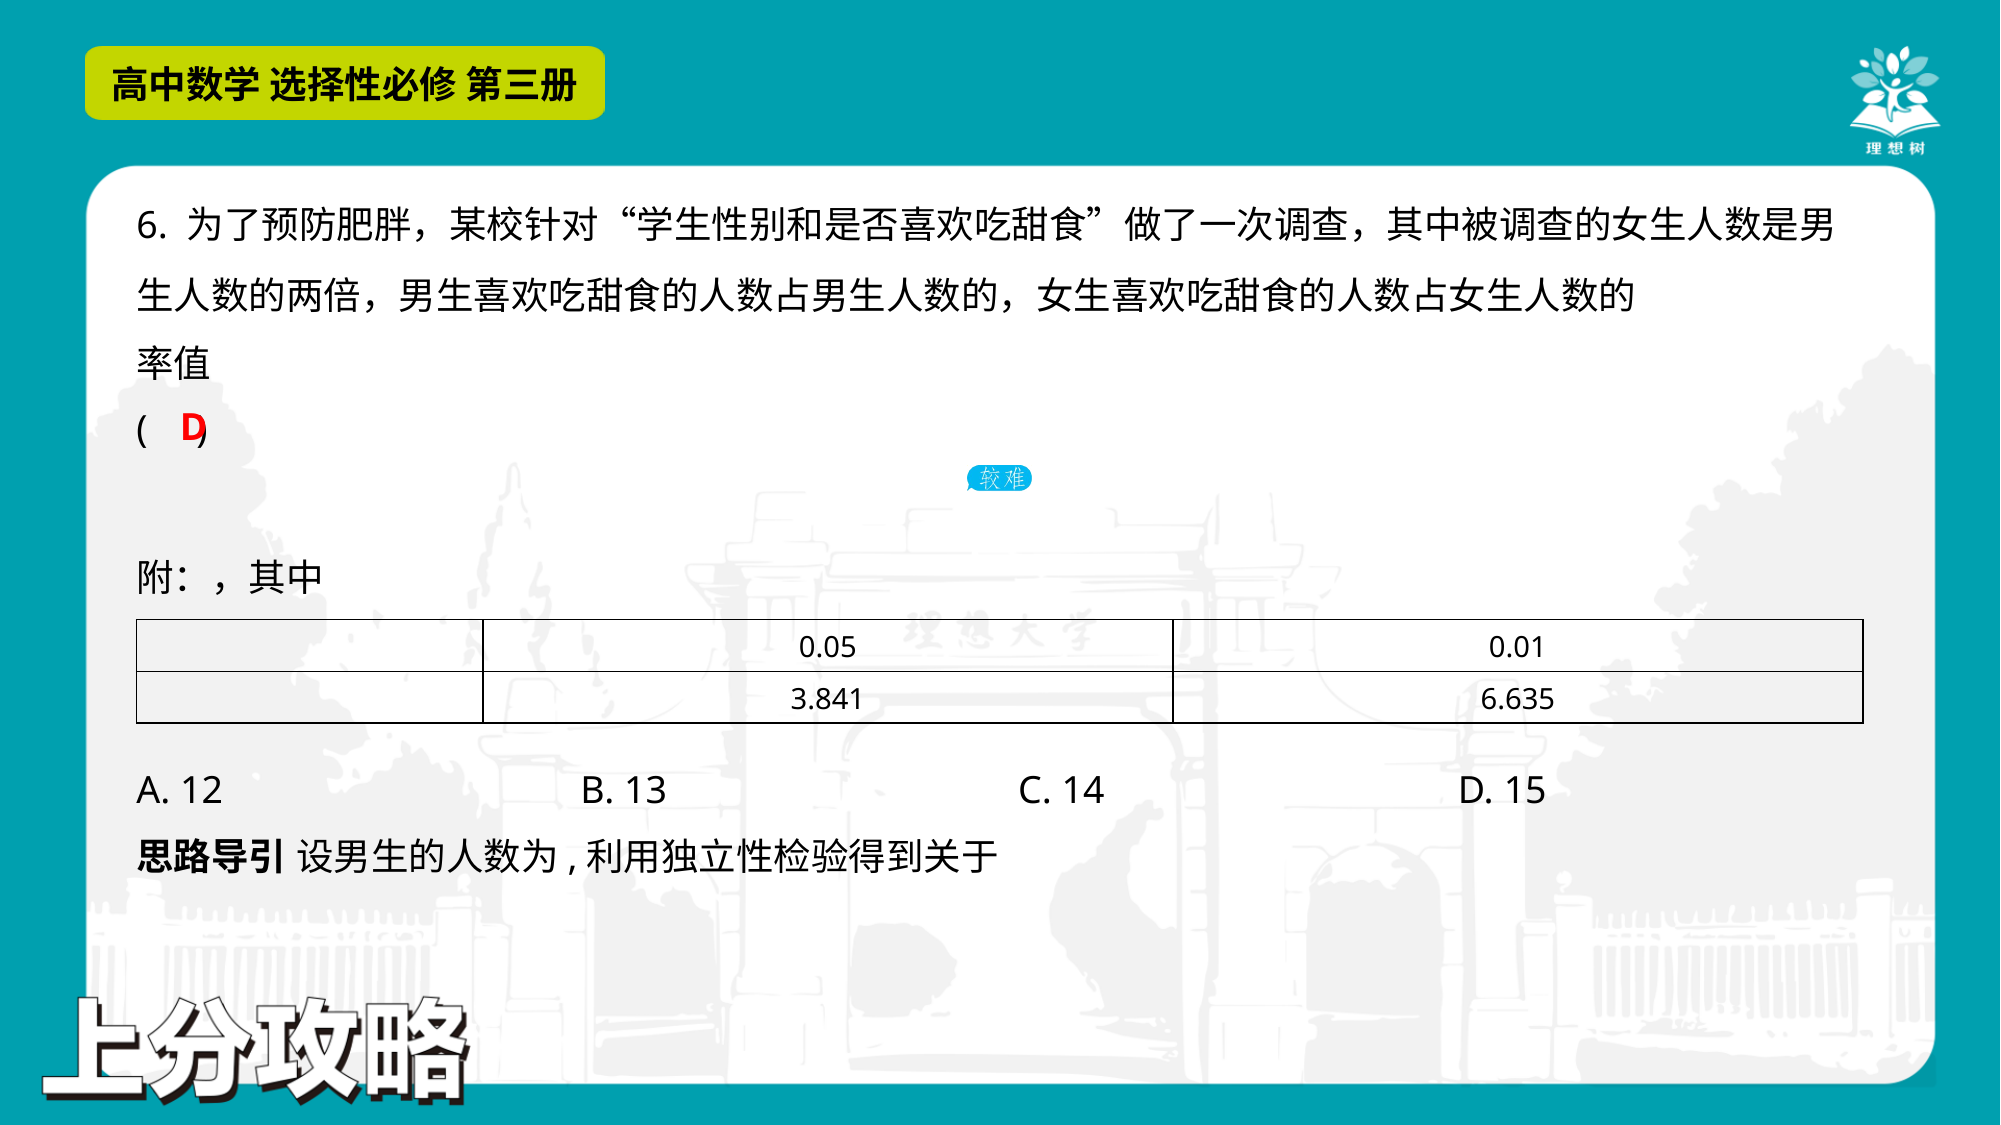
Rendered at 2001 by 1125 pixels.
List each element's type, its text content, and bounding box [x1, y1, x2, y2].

text_box D [166, 383, 221, 442]
text_box A. 12 B. 13 C. 14 D. 15 [136, 744, 1865, 804]
picture [0, 0, 2000, 1125]
